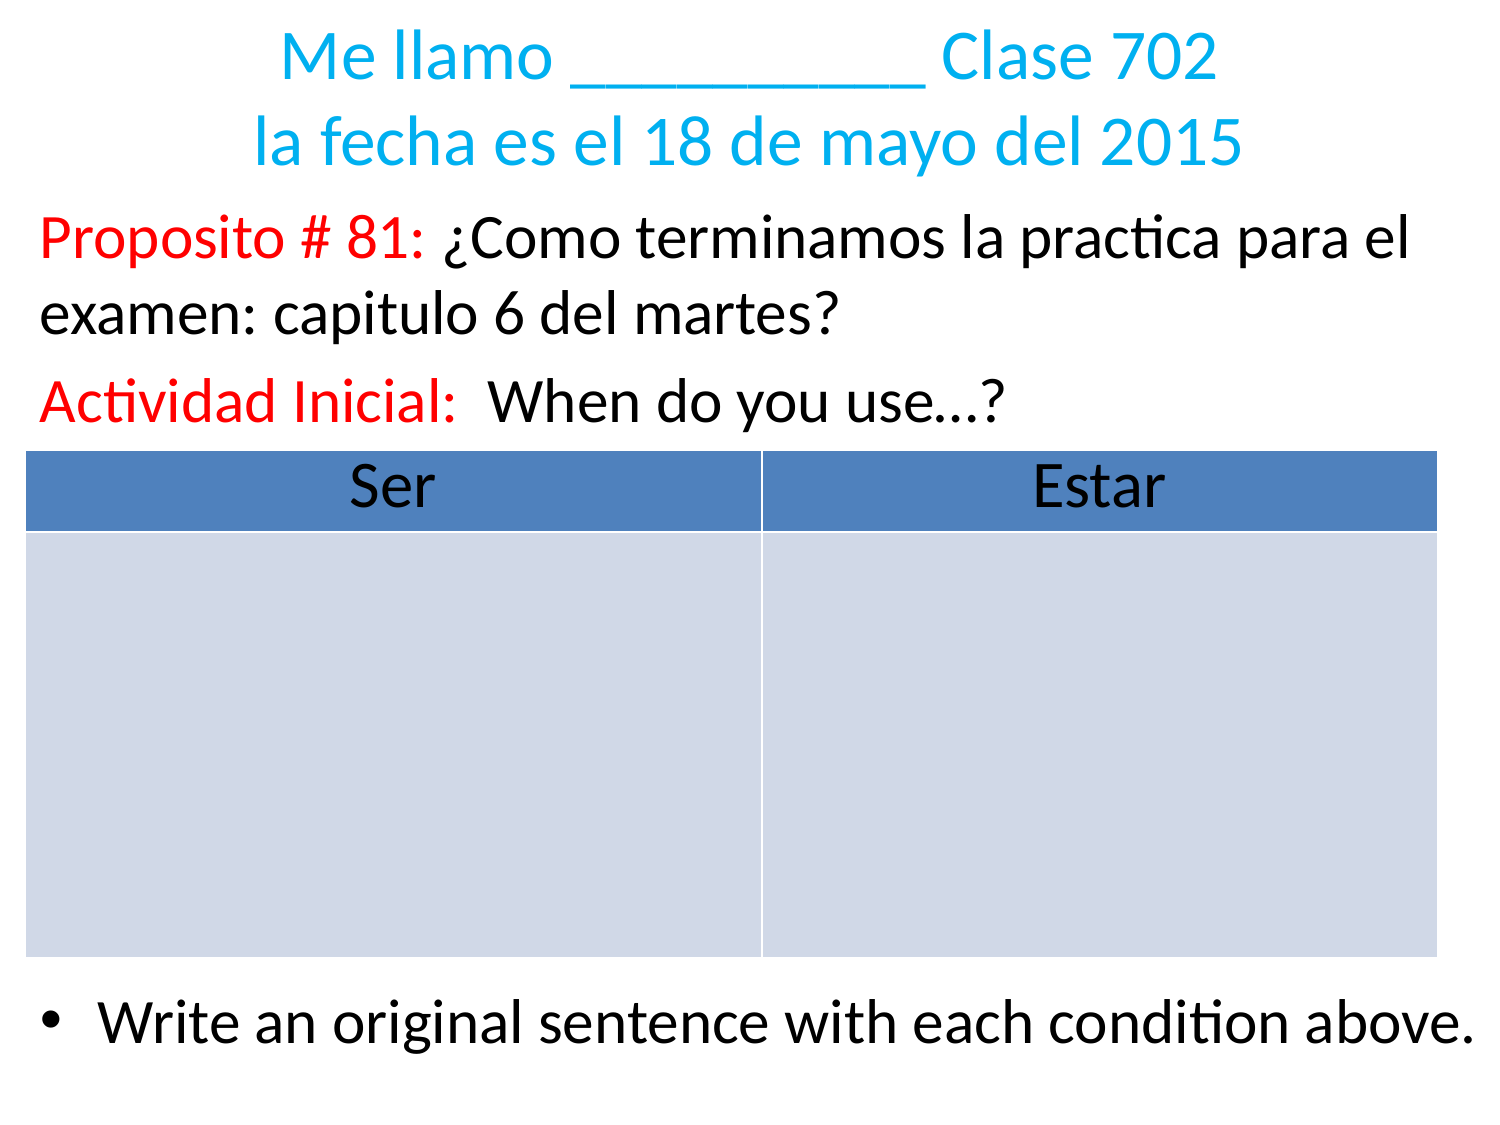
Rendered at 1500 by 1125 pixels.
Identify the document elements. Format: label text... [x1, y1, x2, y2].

table_cell [763, 533, 1437, 957]
table_header Ser [26, 451, 761, 531]
list Proposito # 81: ¿Como terminamos la practica para el examen: capitulo 6 del martes? Actividad Inicial: When do you use…? Write an original sentence with each condition above. [24, 187, 1500, 1113]
table_header Estar [763, 451, 1437, 531]
table_cell [26, 533, 761, 957]
title Me llamo __________ Clase 702 la fecha es el 18 de mayo del 2015 [75, 0, 1425, 187]
